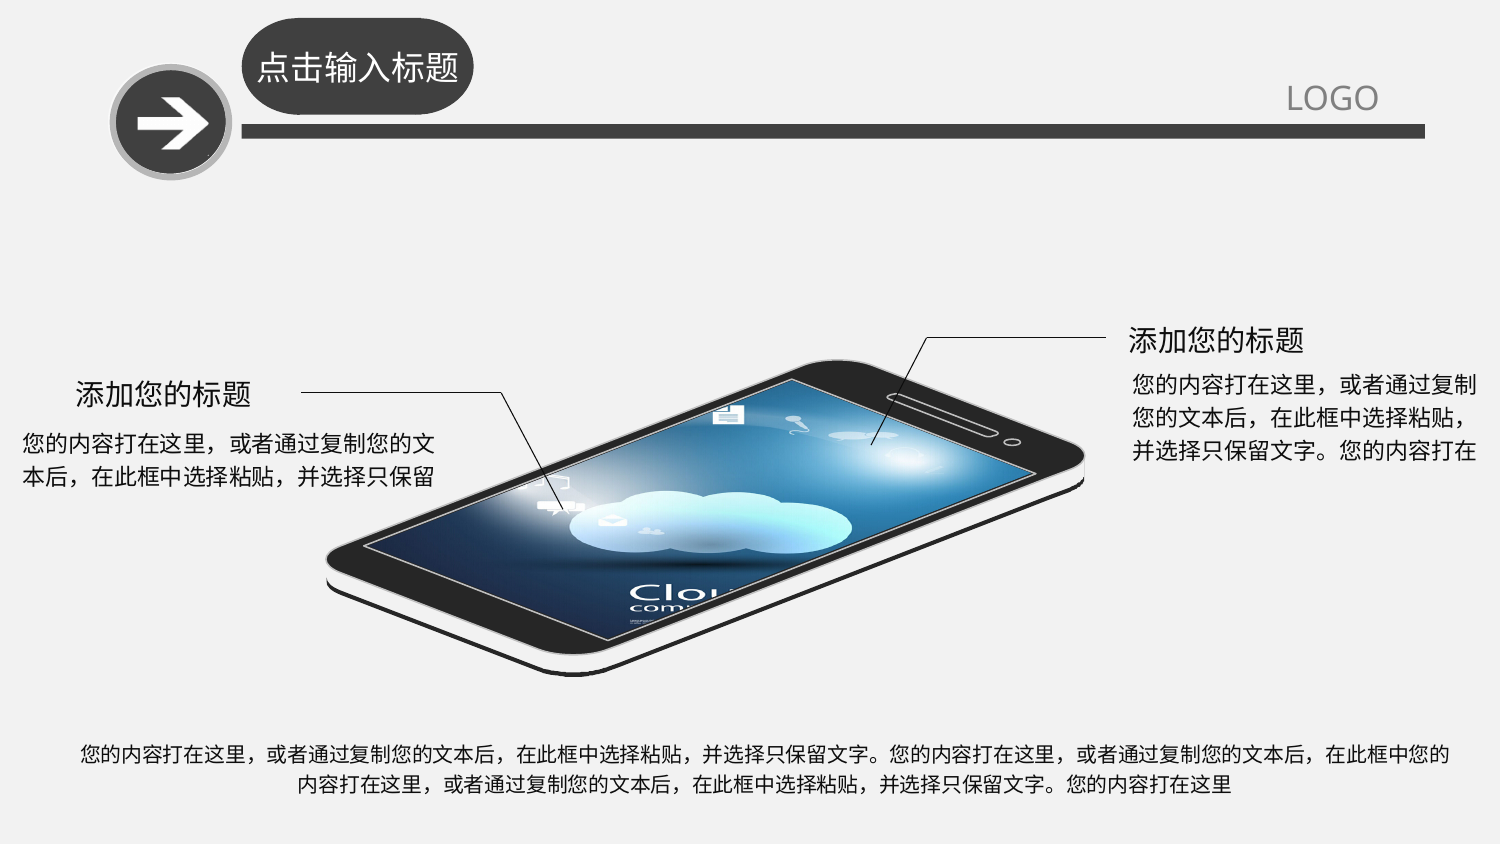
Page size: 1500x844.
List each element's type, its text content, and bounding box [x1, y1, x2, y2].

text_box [0, 368, 451, 493]
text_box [1114, 314, 1493, 495]
text_box [241, 123, 1426, 140]
text_box LOGO [1270, 69, 1404, 123]
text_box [320, 357, 1090, 677]
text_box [110, 65, 229, 178]
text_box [301, 392, 563, 510]
text_box 您的内容打在这里，或者通过复制您的文本后，在此框中选择粘贴，并选择只保留文字。您的内容打在这里，或者通过复制您的文本后，在此框中您的内容打在这里，或者通过复制您的文本后，在此框中选择粘贴，并选择只保留文字。您的内容打在这里 [61, 729, 1469, 813]
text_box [871, 337, 1107, 446]
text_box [241, 17, 487, 115]
